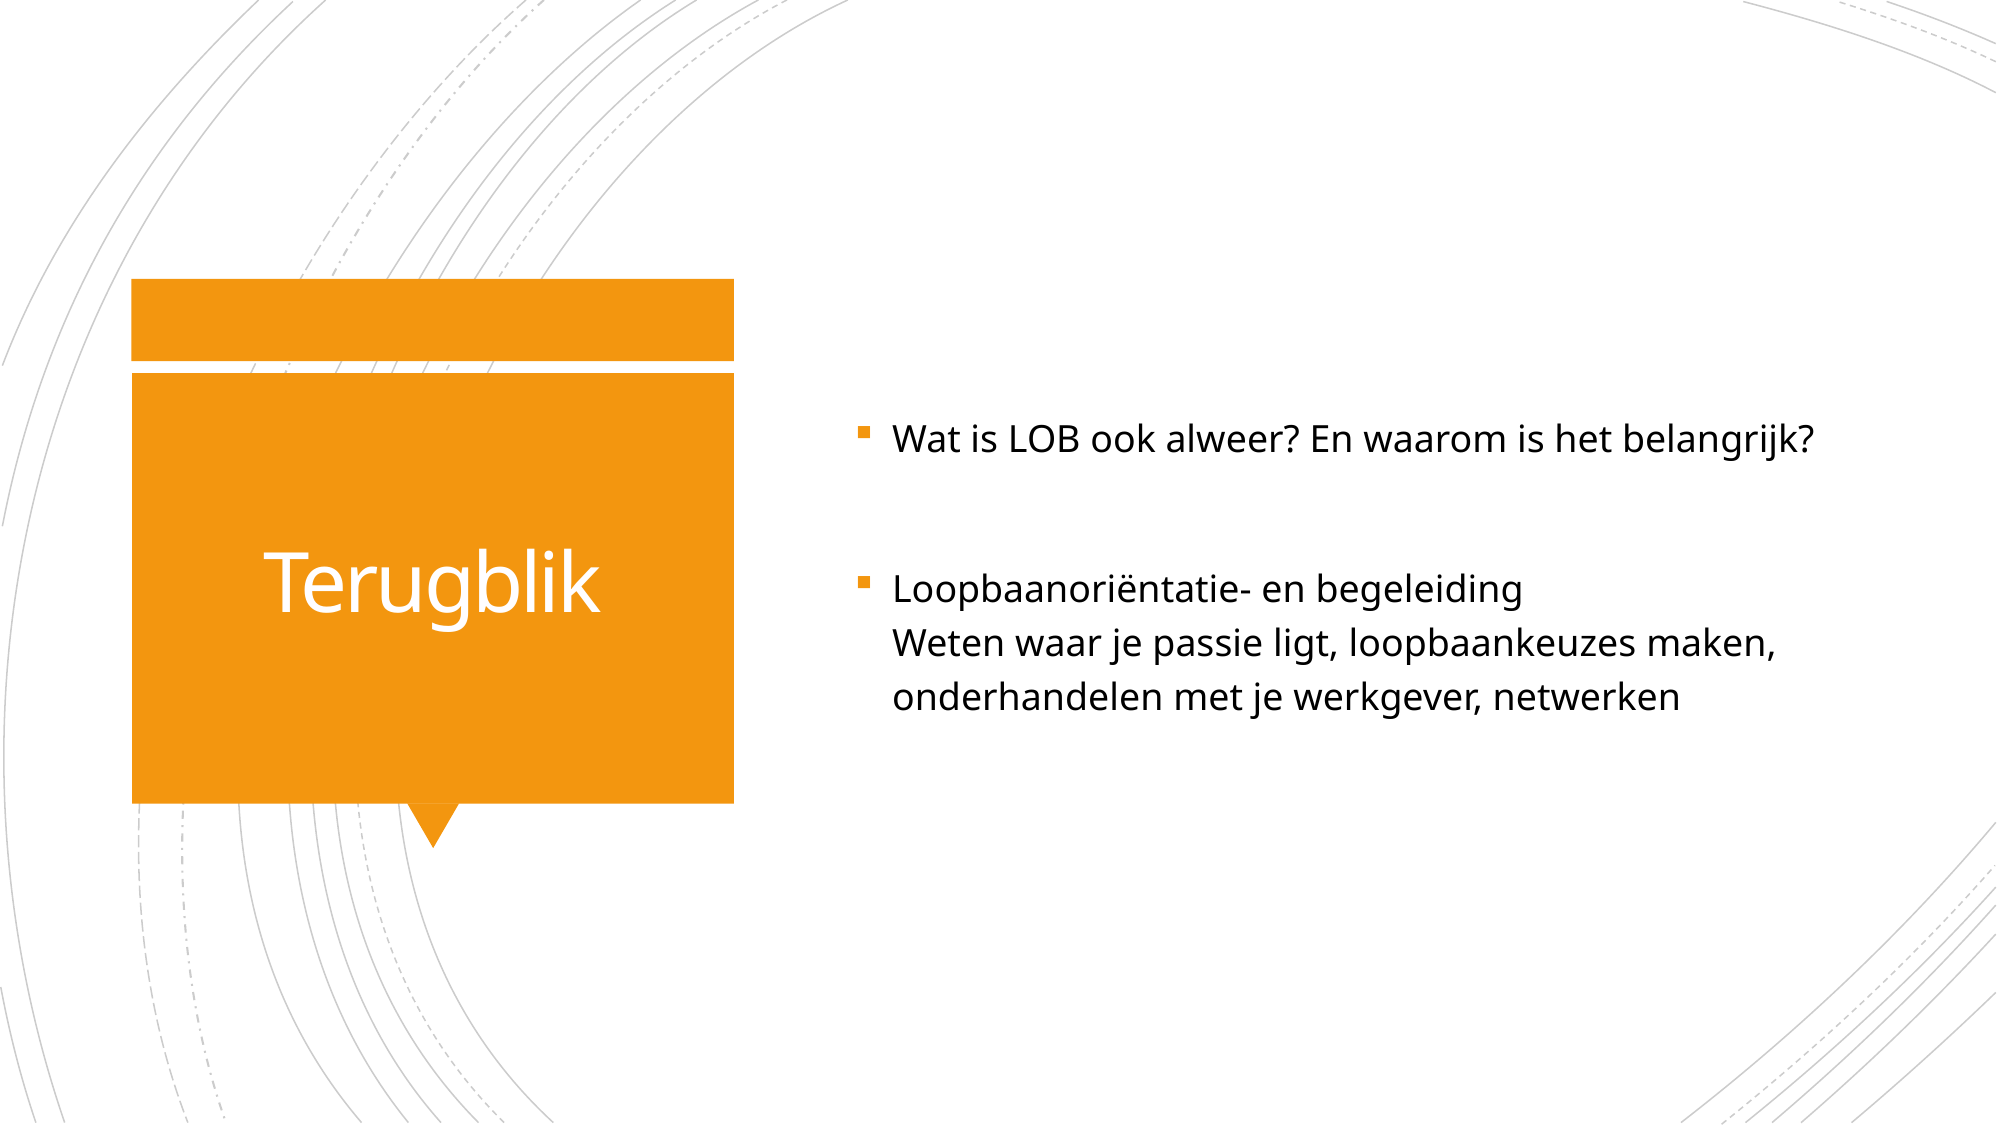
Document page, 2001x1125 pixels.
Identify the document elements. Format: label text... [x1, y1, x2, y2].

title Terugblik [145, 385, 720, 789]
list Wat is LOB ook alweer? En waarom is het belangrijk? Loopbaanoriëntatie- en begeleiding Weten waar je passie ligt, loopbaankeuzes maken, onderhandelen met je werkgever, netwerken [839, 131, 1871, 993]
